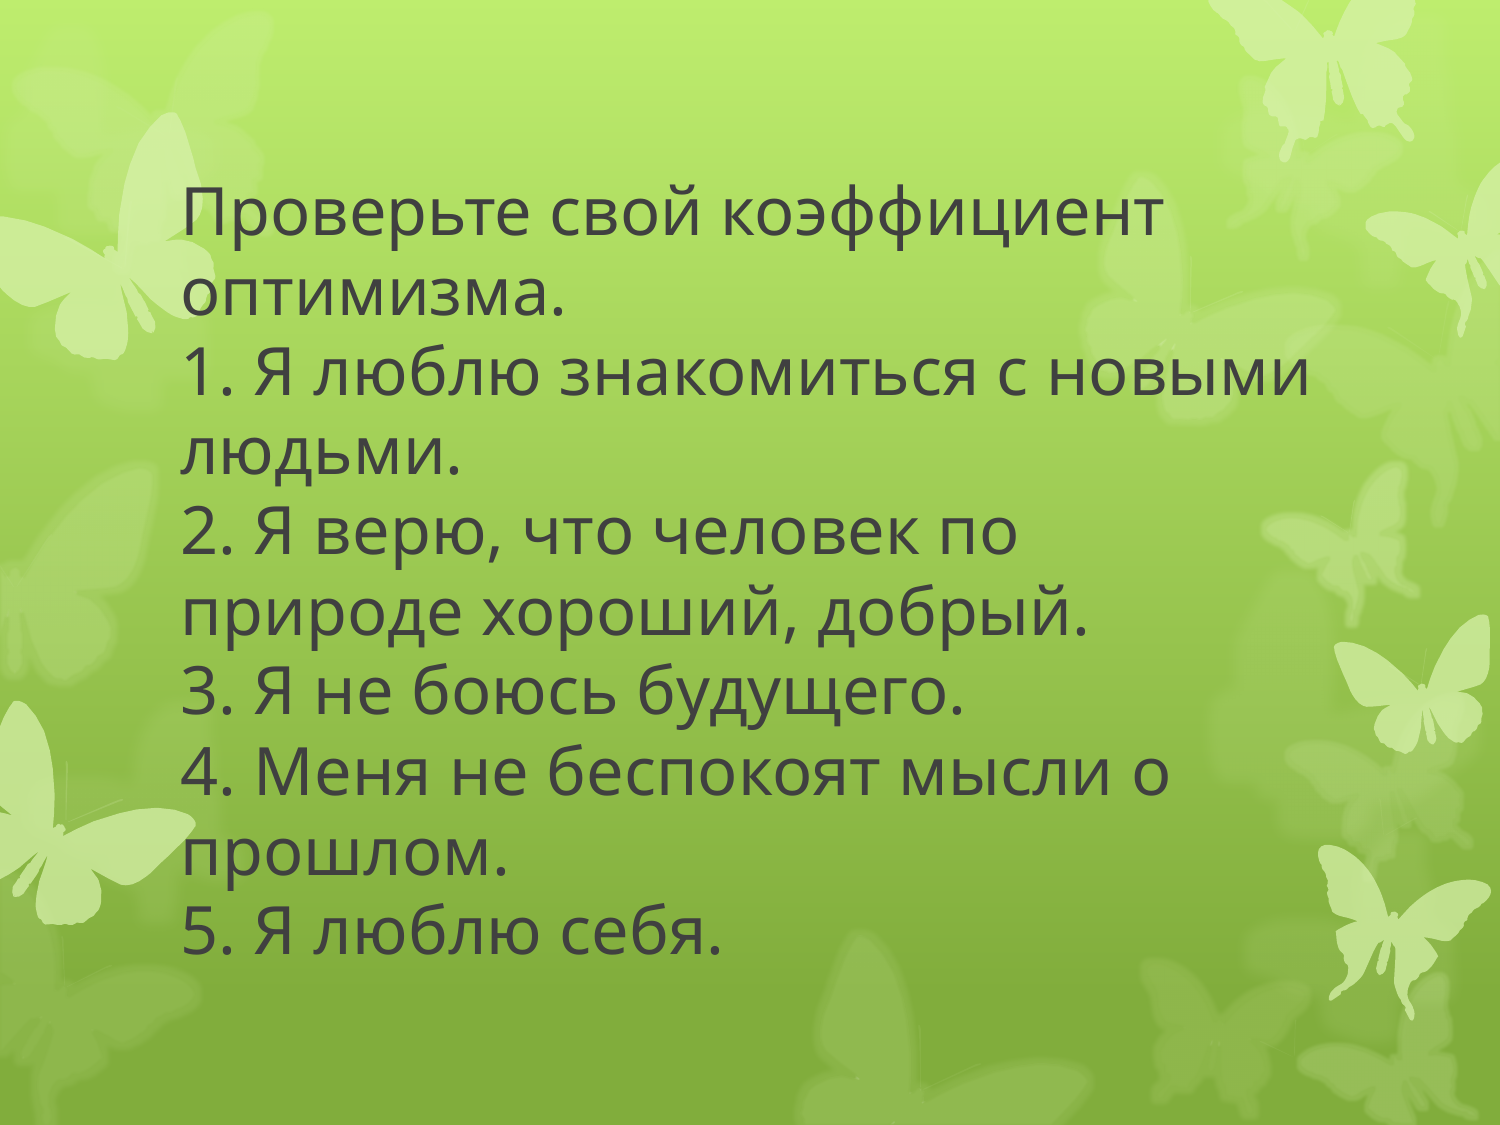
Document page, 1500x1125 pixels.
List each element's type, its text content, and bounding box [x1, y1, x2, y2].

title Проверьте свой коэффициент оптимизма. 1. Я люблю знакомиться с новыми людьми. 2. Я верю, что человек по природе хороший, добрый. 3. Я не боюсь будущего. 4. Меня не беспокоят мысли о прошлом. 5. Я люблю себя. [165, 110, 1335, 1106]
